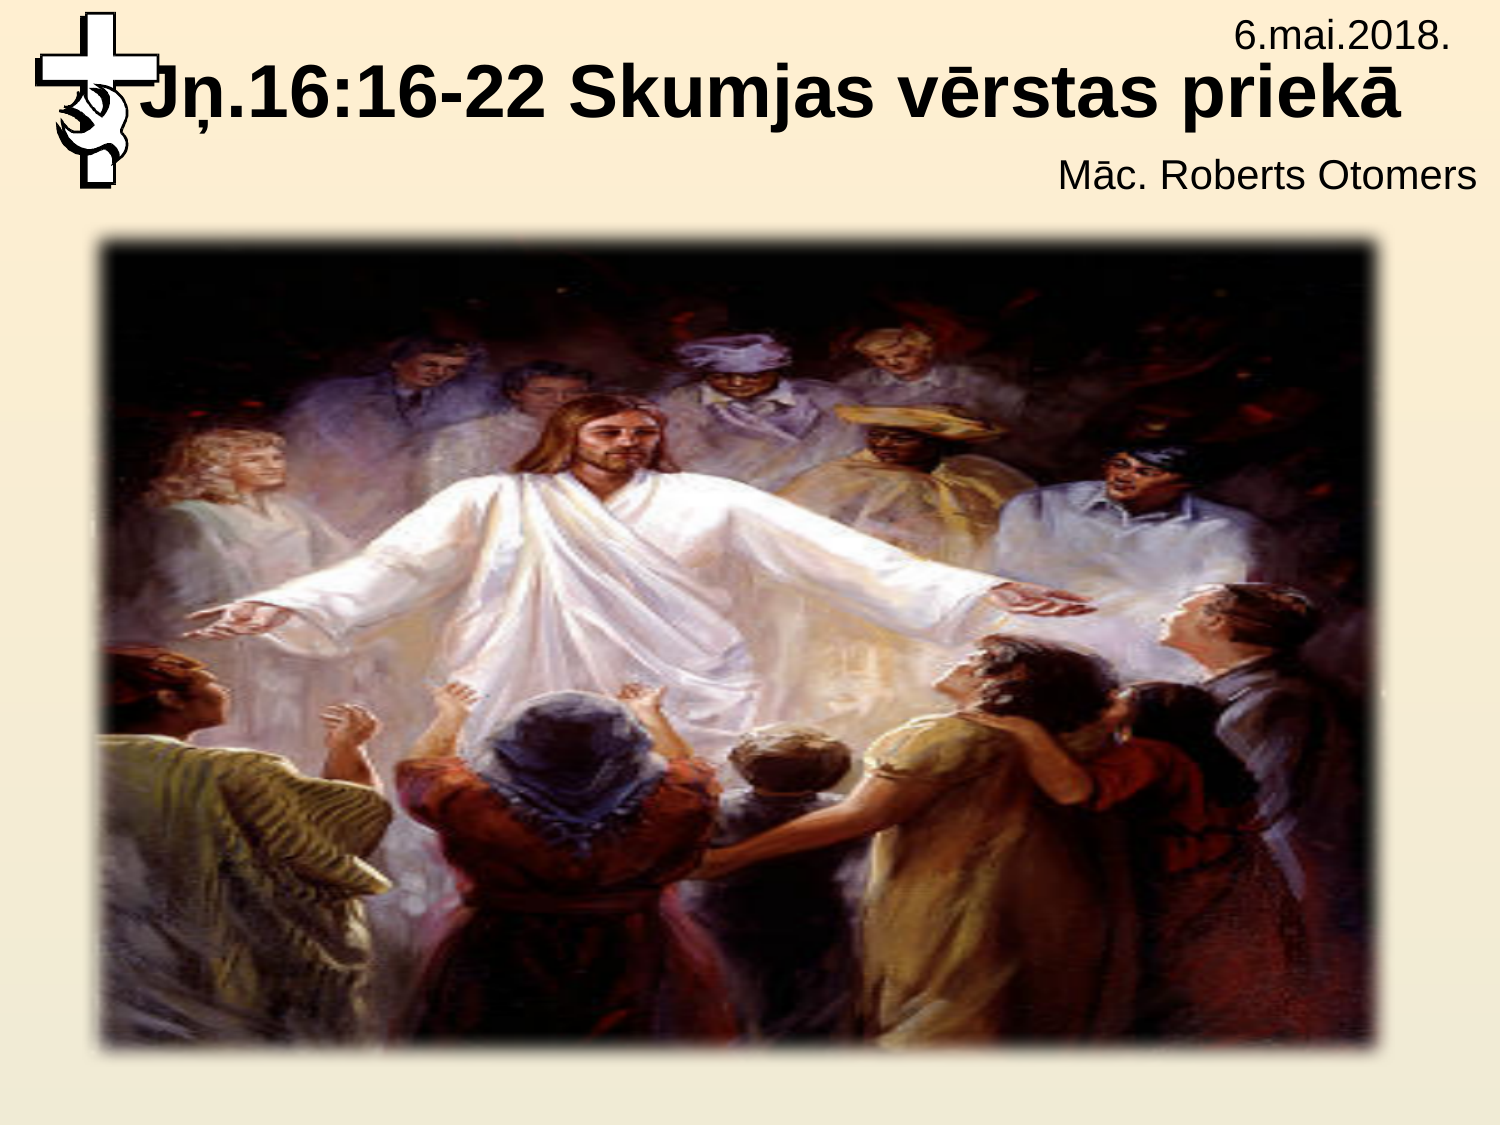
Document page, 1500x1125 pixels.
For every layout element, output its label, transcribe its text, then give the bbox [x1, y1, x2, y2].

text_box Māc. Roberts Otomers [1042, 140, 1500, 206]
picture [34, 11, 160, 189]
picture [81, 222, 1395, 1067]
text_box 6.mai.2018. [1218, 0, 1500, 65]
title Jņ.16:16-22 Skumjas vērstas priekā [100, 0, 1442, 177]
